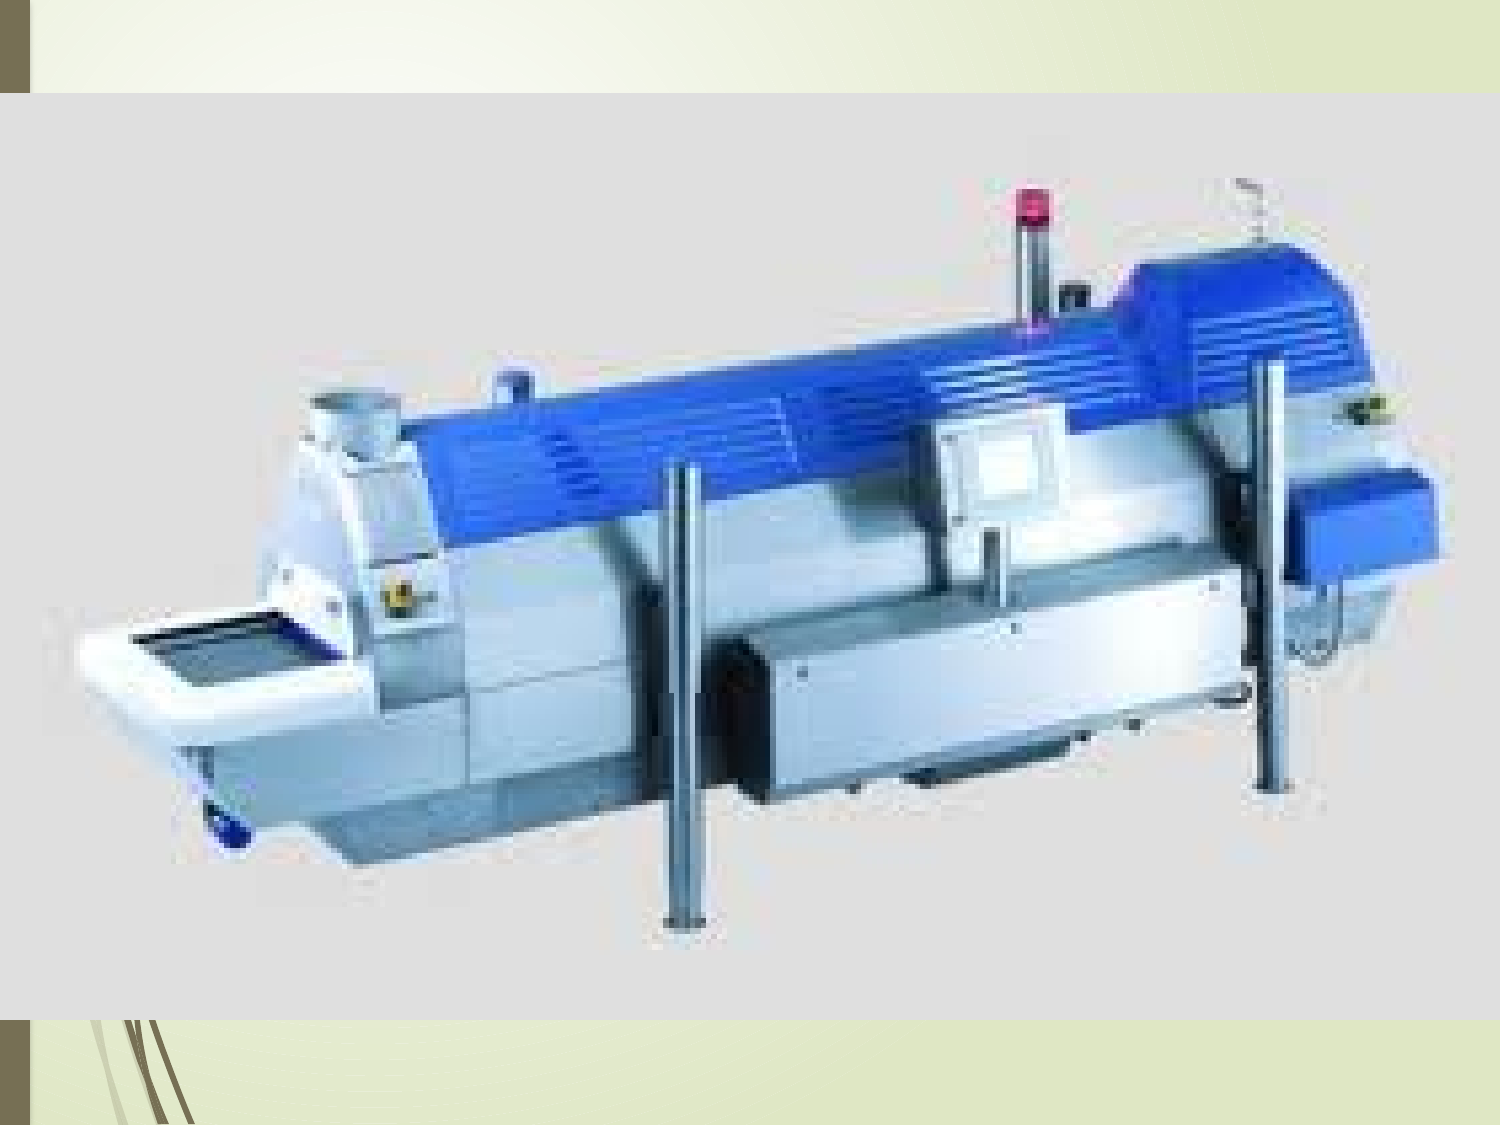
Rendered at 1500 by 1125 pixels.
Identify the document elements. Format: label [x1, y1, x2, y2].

list [0, 93, 1500, 1020]
